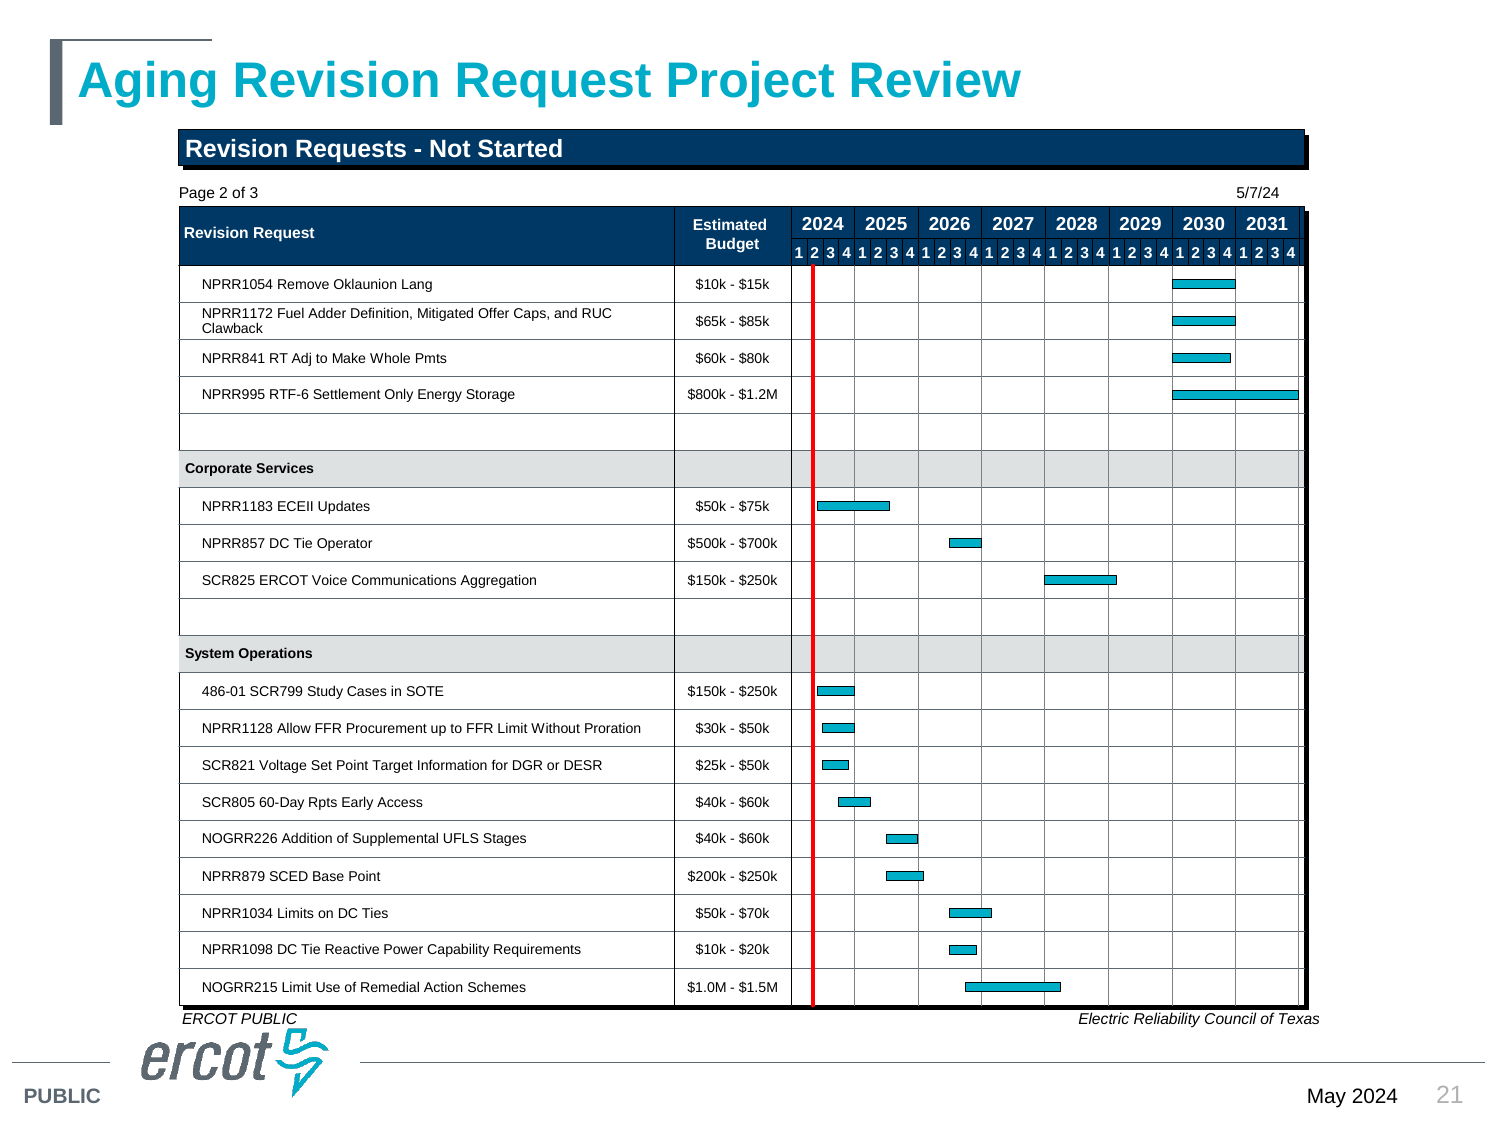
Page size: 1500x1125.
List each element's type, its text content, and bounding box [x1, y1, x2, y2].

slide_number 21 [1412, 1076, 1488, 1112]
title Aging Revision Request Project Review [62, 39, 1263, 125]
picture [122, 93, 1363, 1100]
